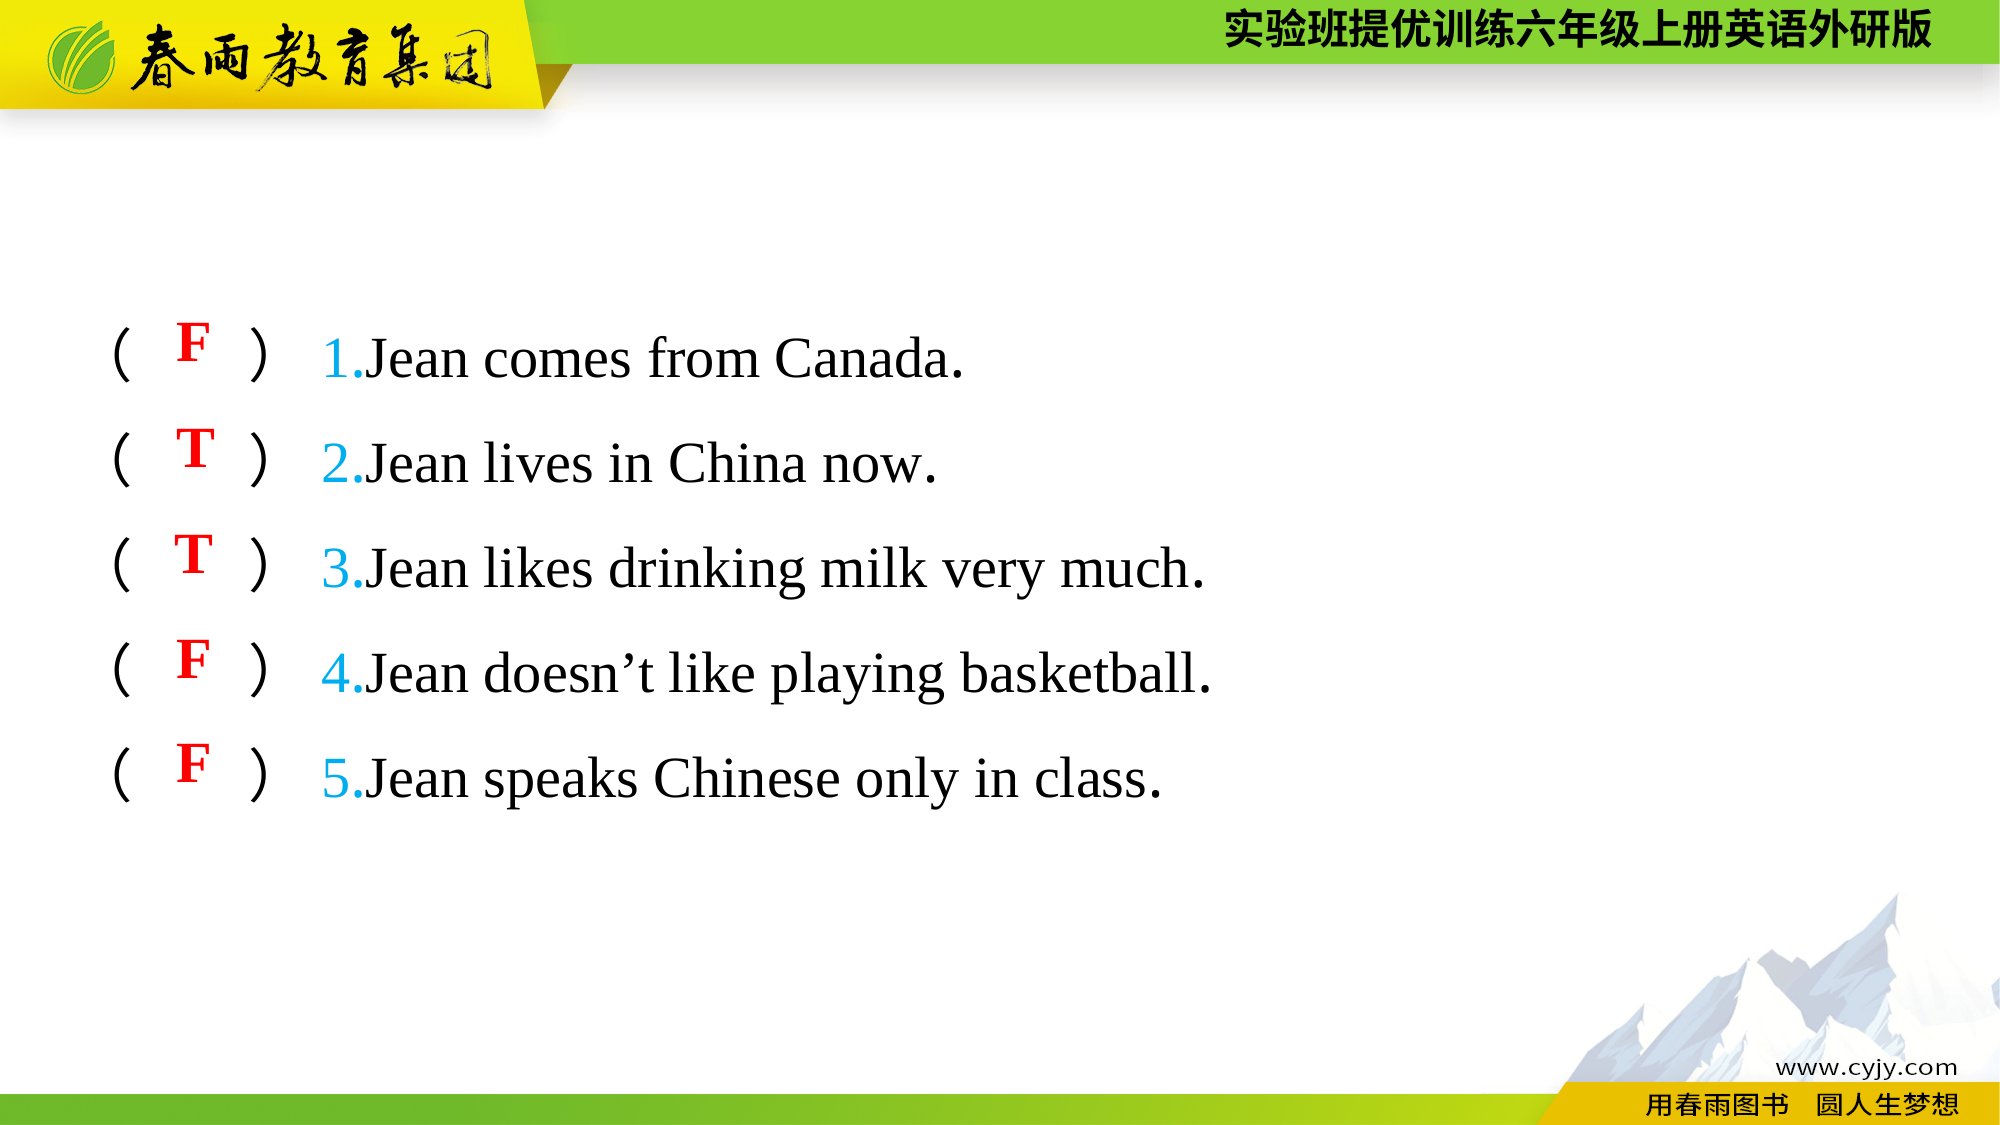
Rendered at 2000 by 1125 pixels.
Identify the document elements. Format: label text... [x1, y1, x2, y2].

text_box T [159, 508, 229, 593]
picture [0, 0, 2000, 1125]
text_box F [161, 612, 227, 698]
list （ ）1.Jean comes from Canada. （ ）2.Jean lives in China now. （ ）3.Jean likes drinking milk very much. （ ）4.Jean doesn’t like playing basketball. （ ）5.Jean speaks Chinese only in class. [59, 277, 1944, 823]
text_box F [161, 295, 227, 381]
text_box T [161, 401, 231, 487]
text_box F [161, 716, 220, 802]
